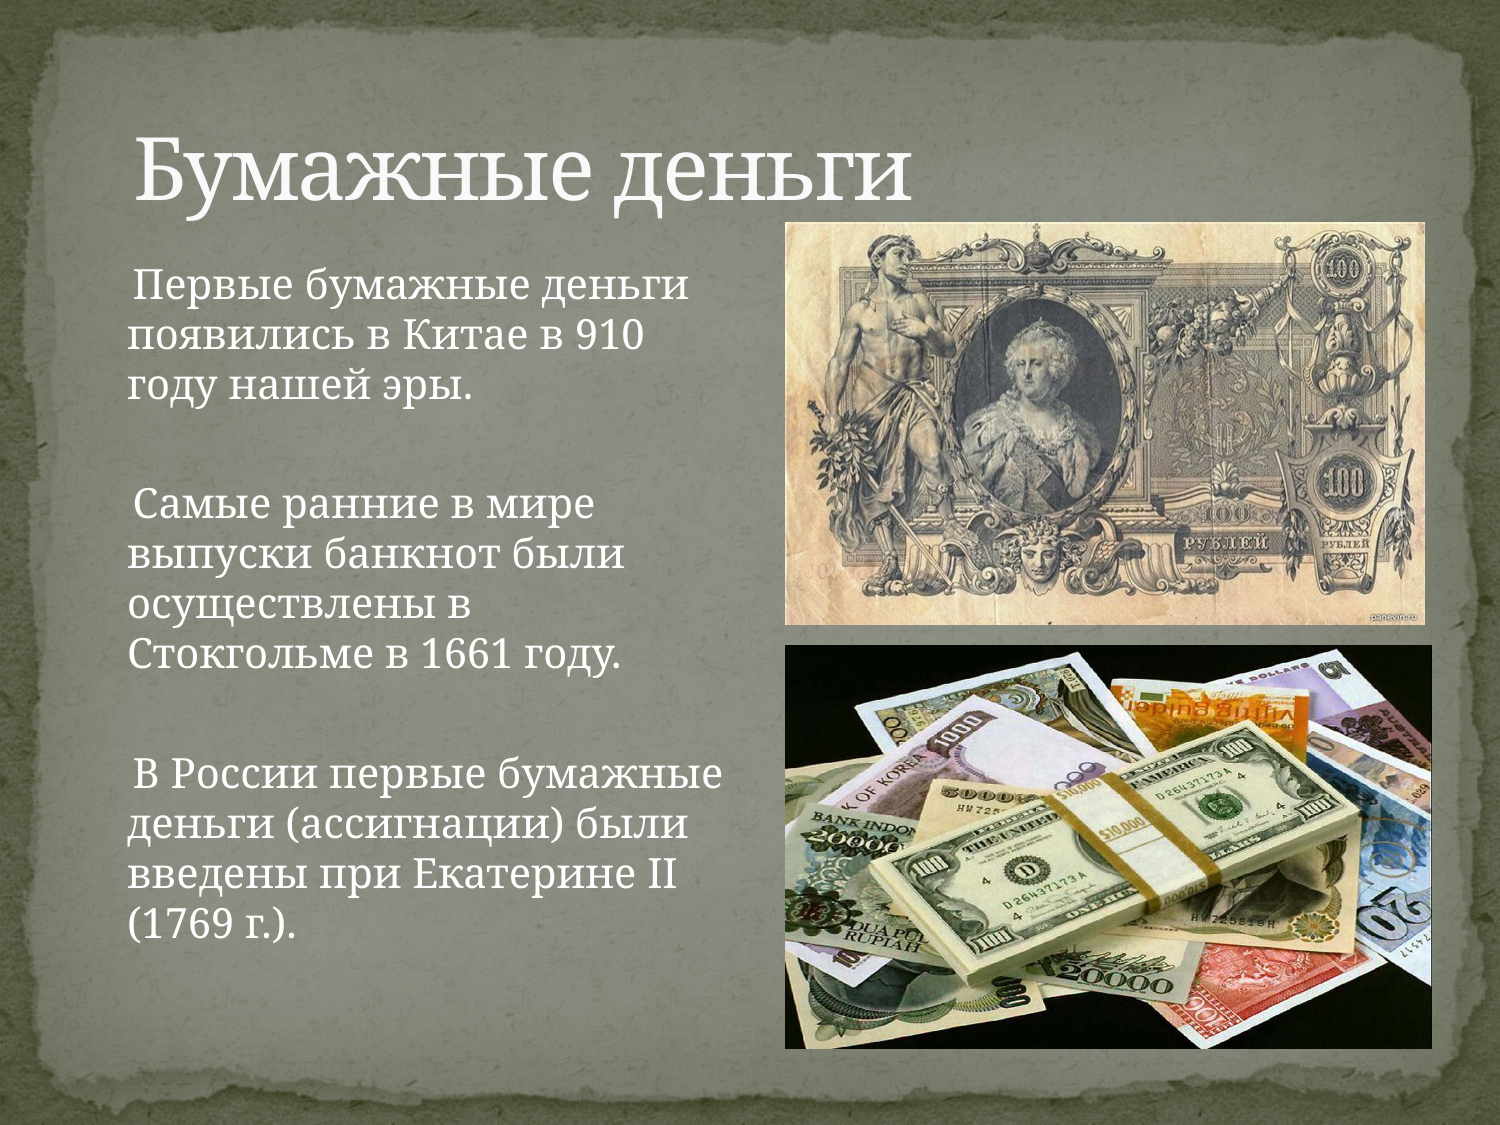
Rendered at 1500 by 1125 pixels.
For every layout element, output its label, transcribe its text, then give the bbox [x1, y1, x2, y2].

list Первые бумажные деньги появились в Китае в 910 году нашей эры. Самые ранние в мире выпуски банкнот были осуществлены в Стокгольме в 1661 году. В России первые бумажные деньги (ассигнации) были введены при Екатерине II (1769 г.). [75, 249, 741, 1000]
picture [785, 645, 1432, 1049]
picture [785, 222, 1425, 625]
title Бумажные деньги [74, 24, 1425, 225]
